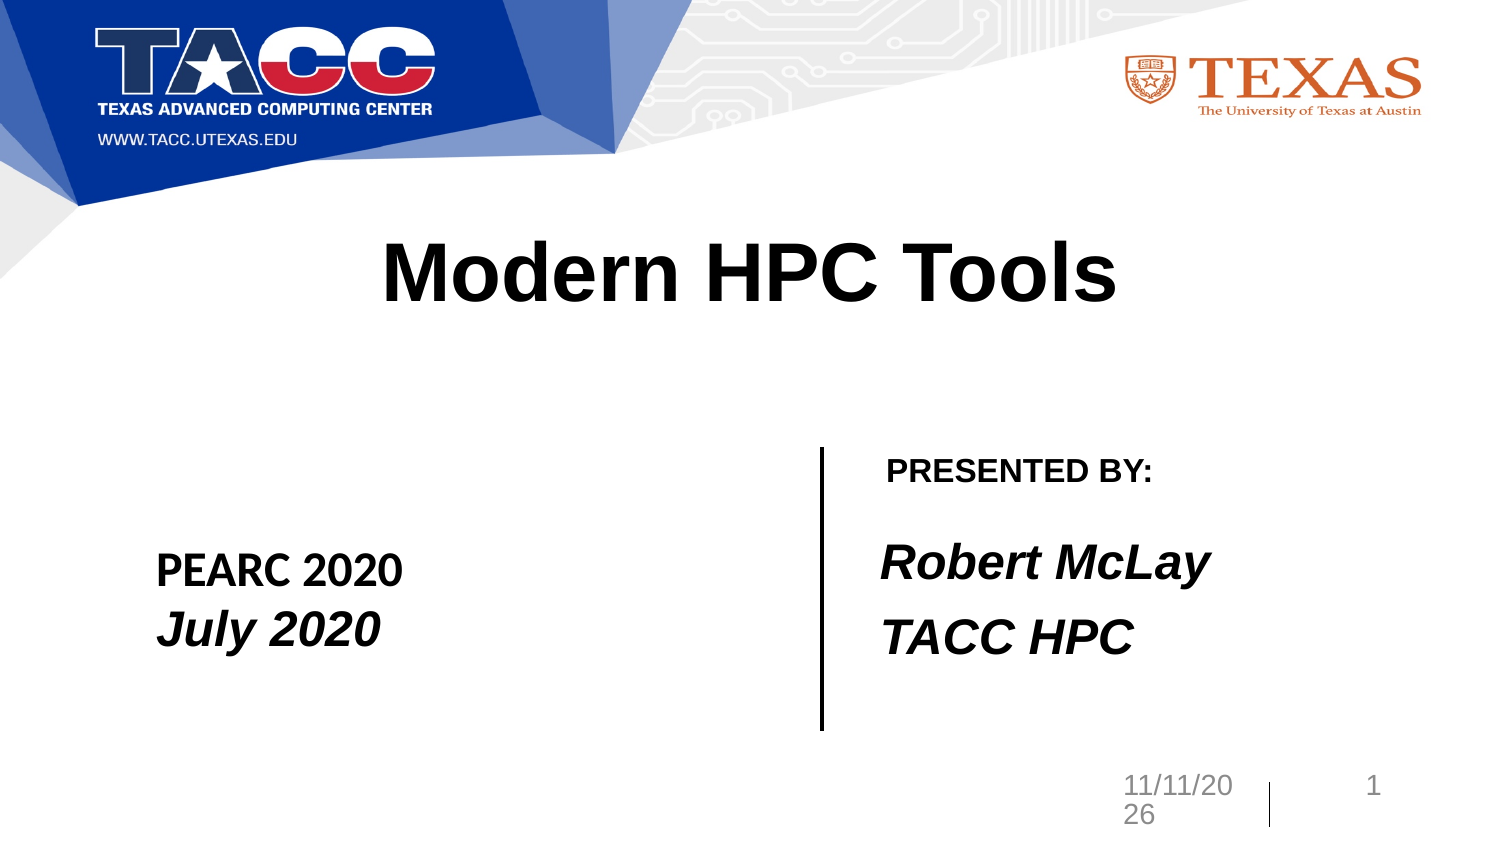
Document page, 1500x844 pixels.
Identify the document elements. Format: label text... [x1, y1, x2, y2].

text_box Modern HPC Tools [0, 210, 1500, 326]
list Robert McLay TACC HPC [865, 529, 1442, 762]
text_box PEARC 2020 July 2020 [141, 529, 958, 664]
slide_number 1 [1284, 762, 1397, 807]
picture [0, 326, 1500, 844]
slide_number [1108, 762, 1255, 807]
picture [0, 0, 1500, 210]
